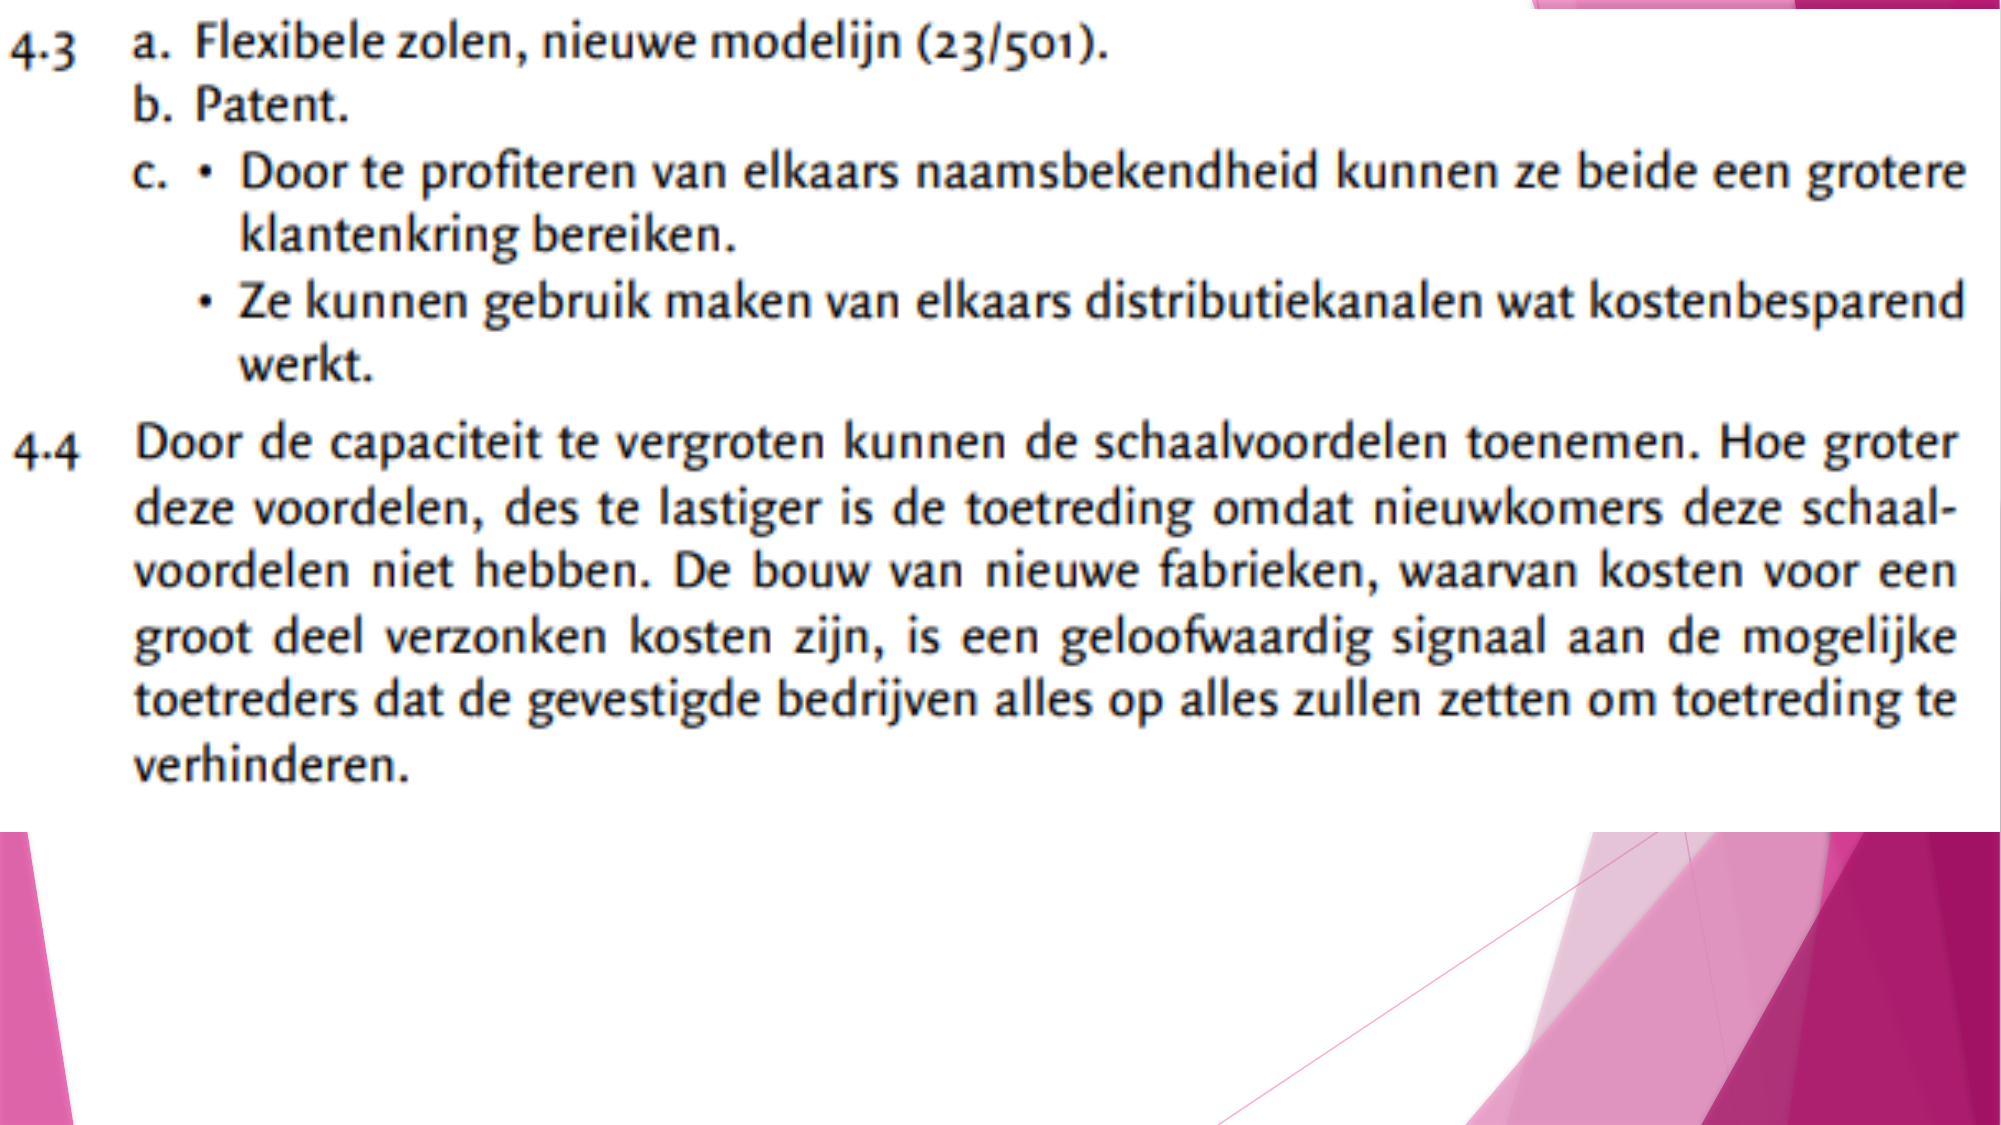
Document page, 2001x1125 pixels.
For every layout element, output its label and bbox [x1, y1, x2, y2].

picture [0, 9, 2000, 833]
